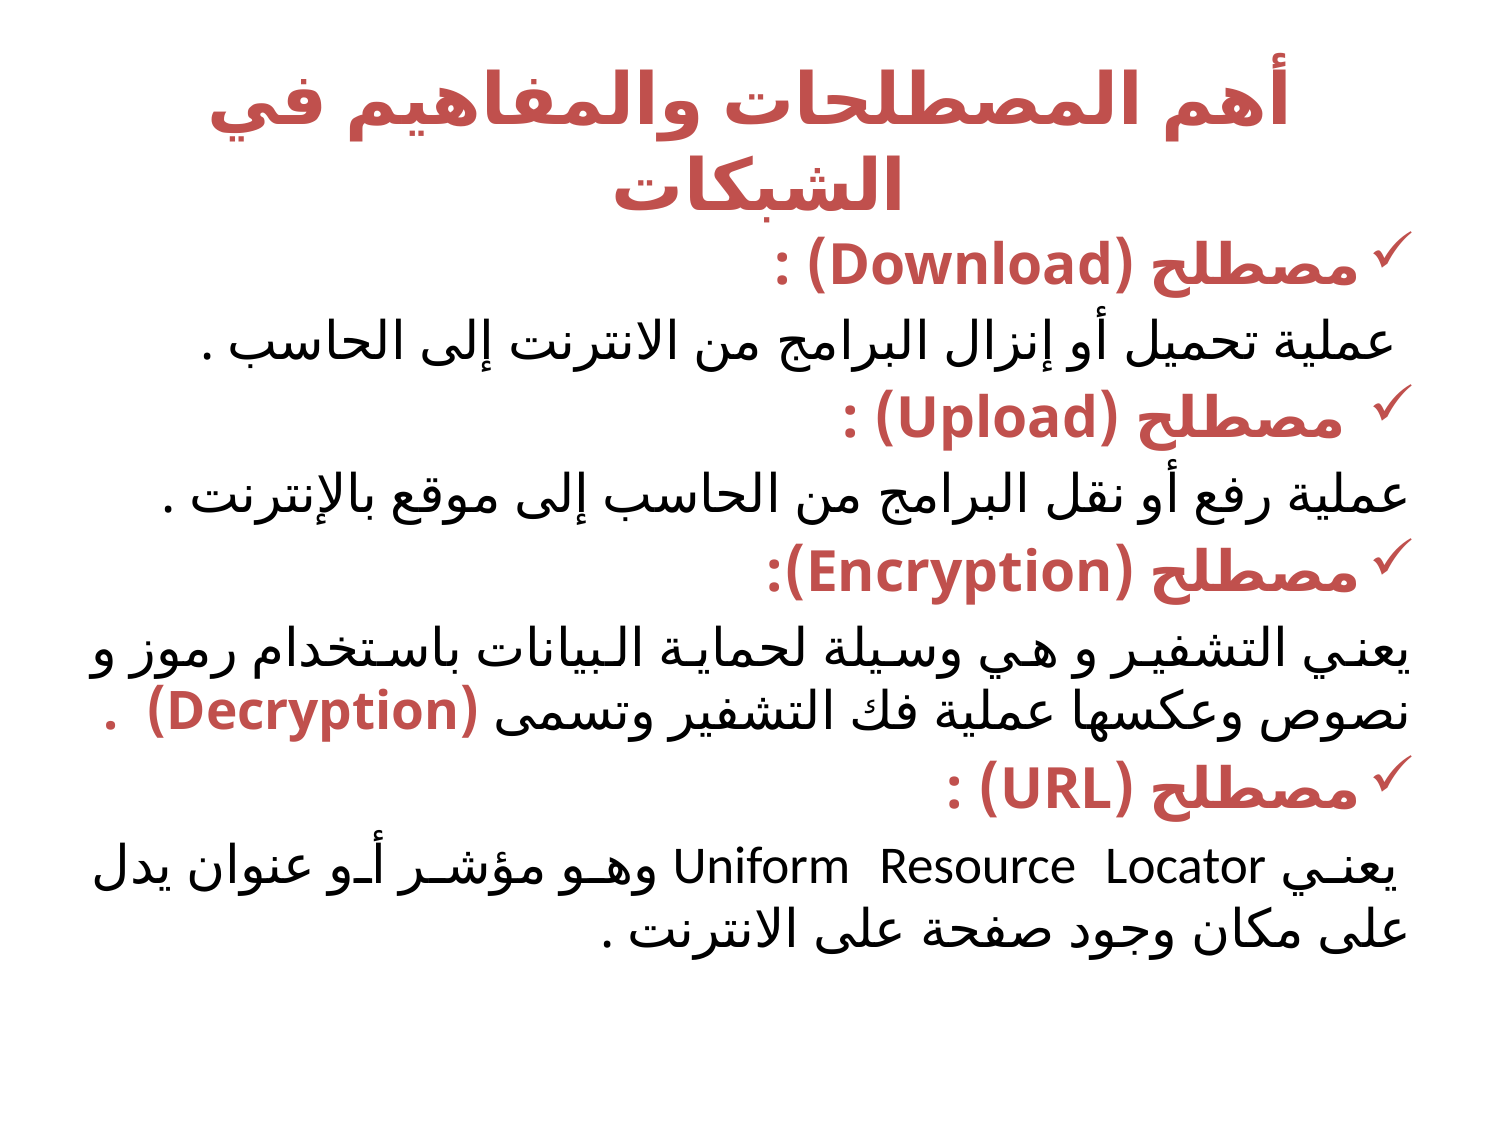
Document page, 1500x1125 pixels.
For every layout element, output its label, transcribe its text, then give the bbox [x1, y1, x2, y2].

list مصطلح (Download) : عملية تحميل أو إنزال البرامج من الانترنت إلى الحاسب . مصطلح (Upload) : عملية رفع أو نقل البرامج من الحاسب إلى موقع بالإنترنت . مصطلح (Encryption): يعني التشفير و هي وسيلة لحماية البيانات باستخدام رموز و نصوص وعكسها عملية فك التشفير وتسمى (Decryption) . مصطلح (URL) : يعني Uniform Resource Locator وهو مؤشر أو عنوان يدل على مكان وجود صفحة على الانترنت . [76, 219, 1427, 1028]
title أهم المصطلحات والمفاهيم في الشبكات [75, 45, 1425, 233]
